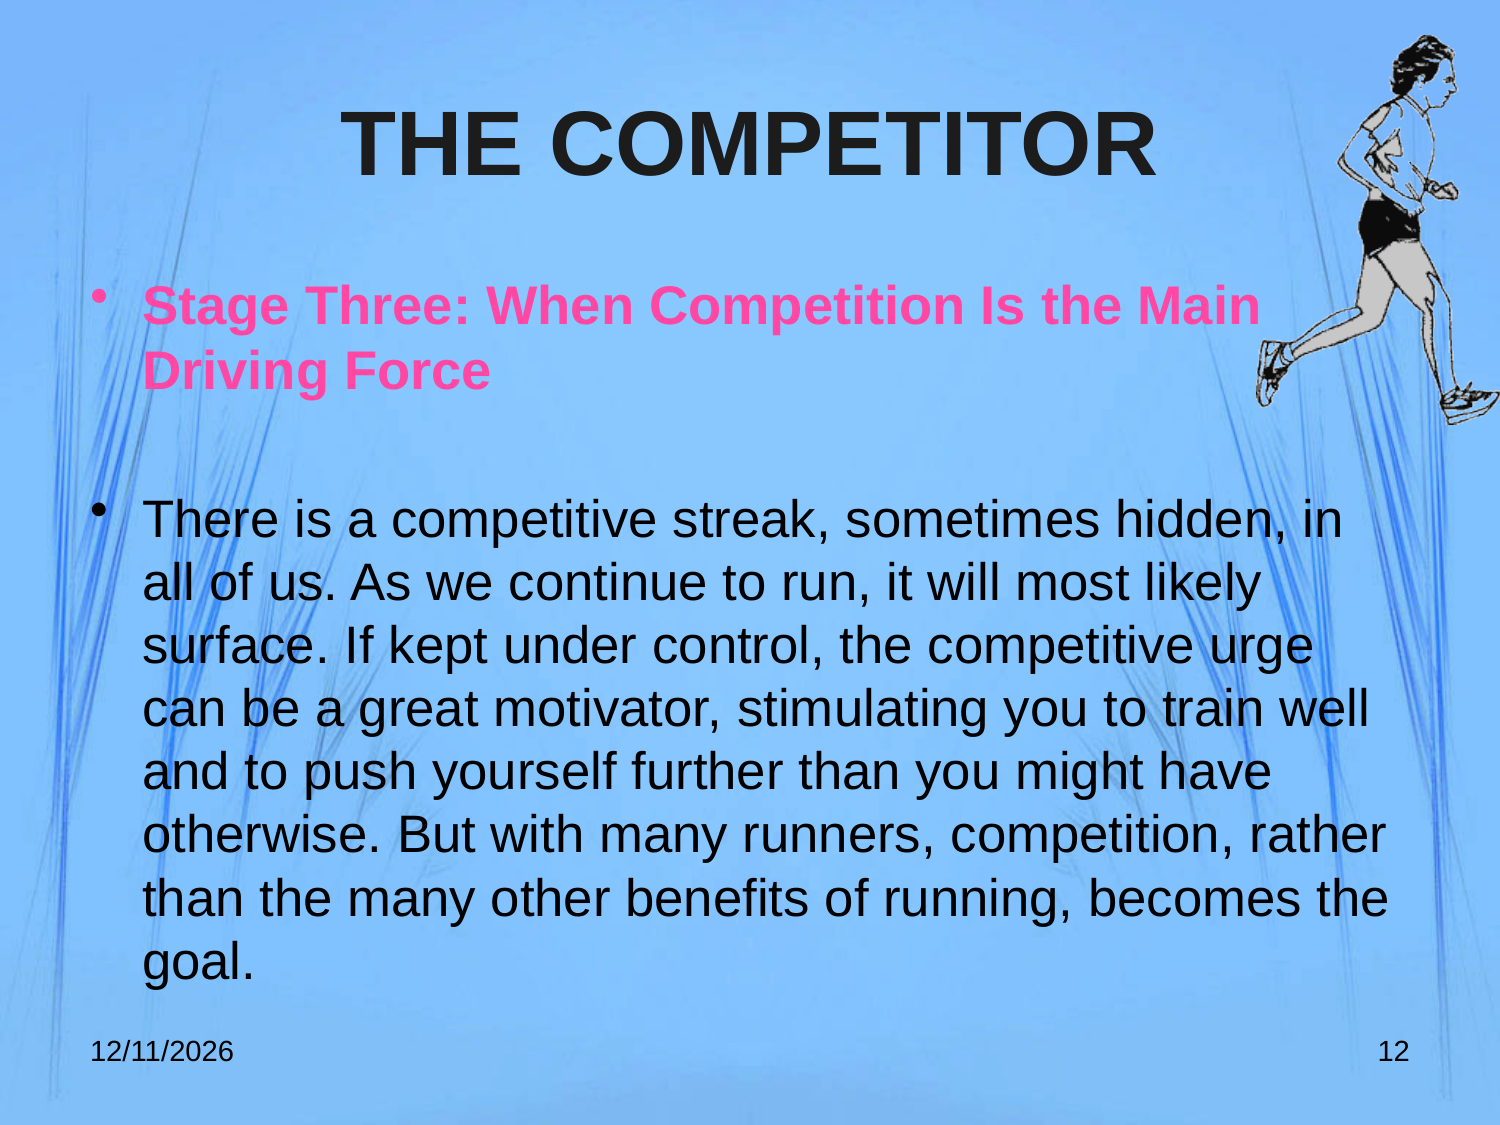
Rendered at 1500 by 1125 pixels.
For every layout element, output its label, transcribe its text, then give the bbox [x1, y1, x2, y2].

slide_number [74, 1024, 426, 1103]
slide_number 12 [1074, 1024, 1426, 1103]
picture [0, 0, 1500, 1125]
title THE COMPETITOR [74, 44, 1250, 233]
list Stage Three: When Competition Is the Main Driving Force There is a competitive streak, sometimes hidden, in all of us. As we continue to run, it will most likely surface. If kept under control, the competitive urge can be a great motivator, stimulating you to train well and to push yourself further than you might have otherwise. But with many runners, competition, rather than the many other benefits of running, becomes the goal. [74, 262, 1426, 1006]
